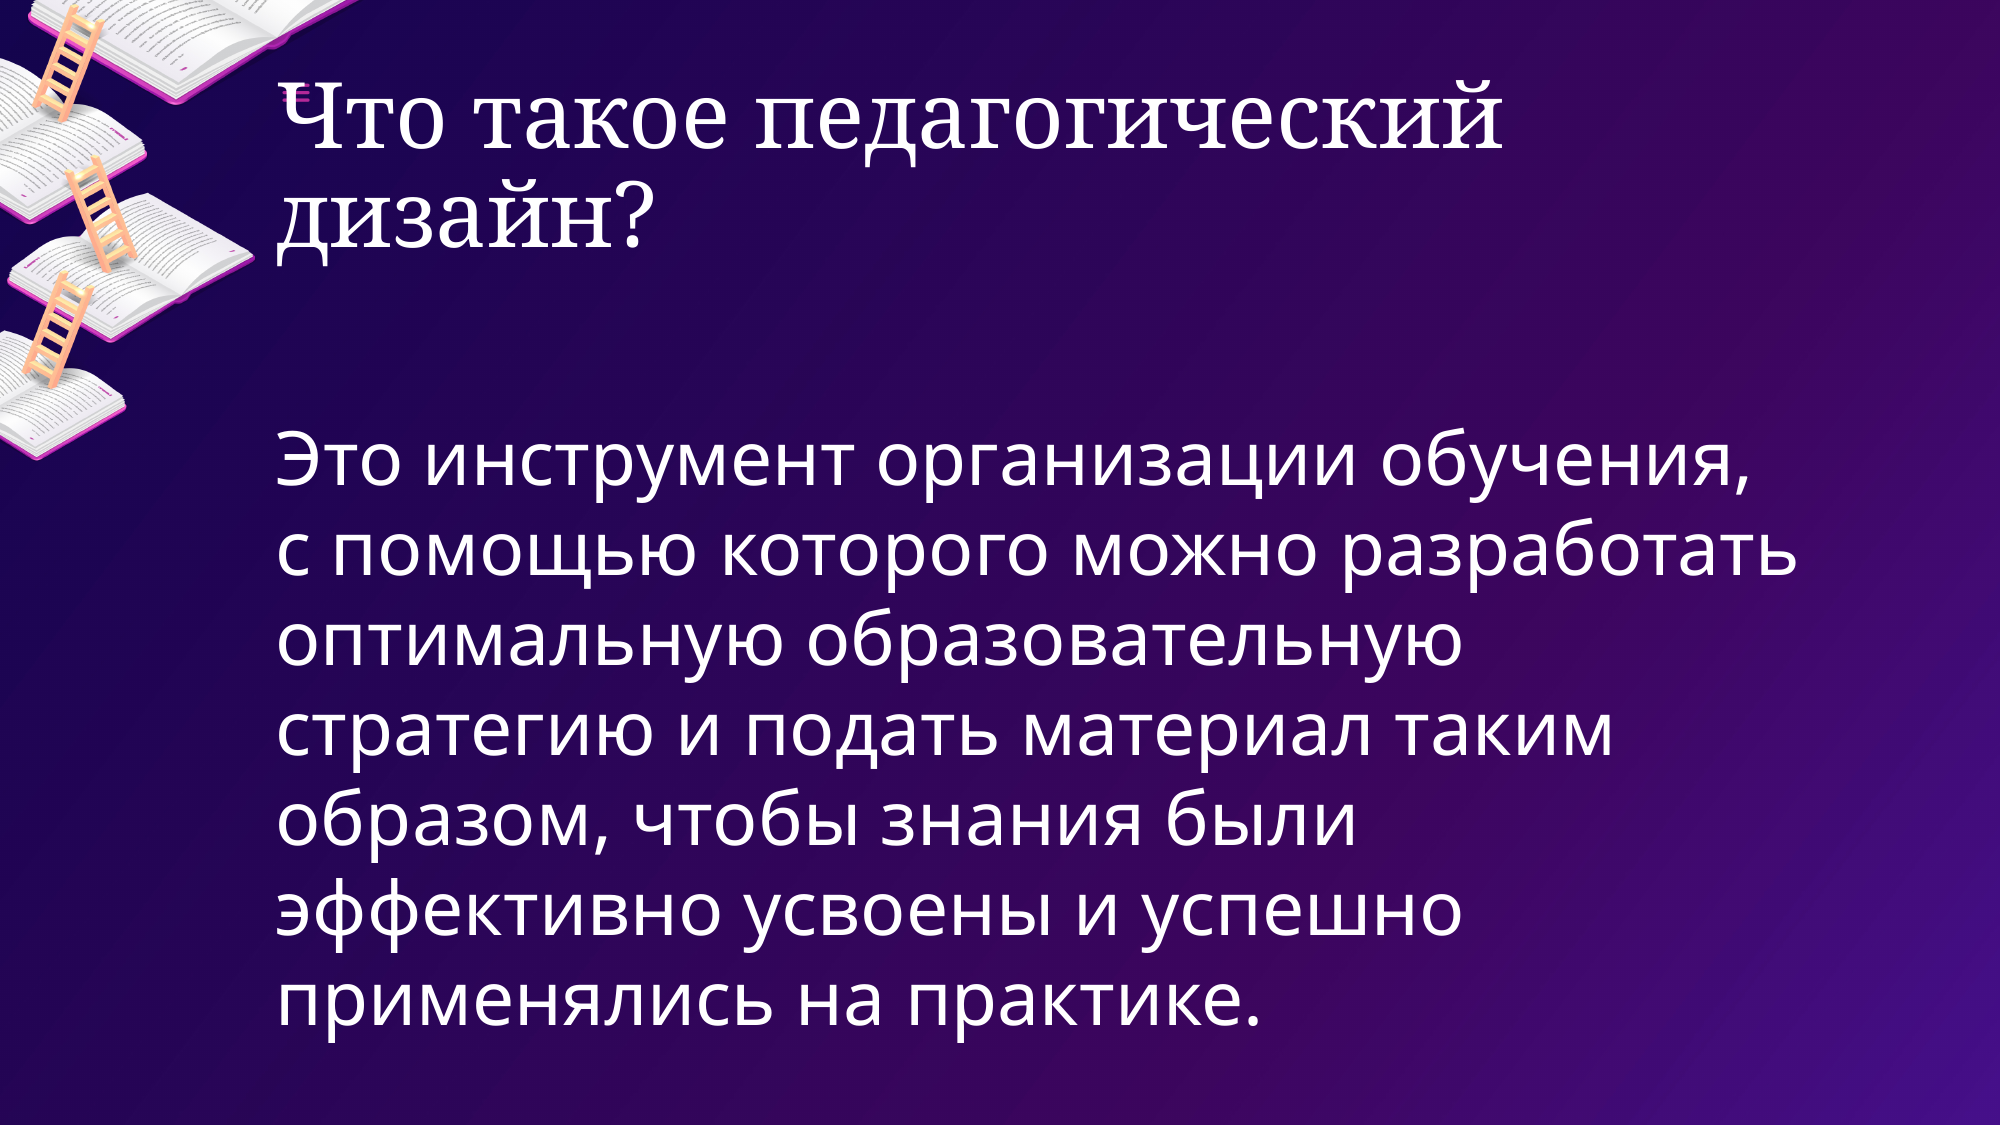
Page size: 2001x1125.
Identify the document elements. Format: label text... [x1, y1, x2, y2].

picture [0, 0, 2000, 1125]
text_box Это инструмент организации обучения, с помощью которого можно разработать оптимальную образовательную стратегию и подать материал таким образом, чтобы знания были эффективно усвоены и успешно применялись на практике. [260, 403, 1819, 1049]
title Что такое педагогический дизайн? [261, 59, 1863, 278]
